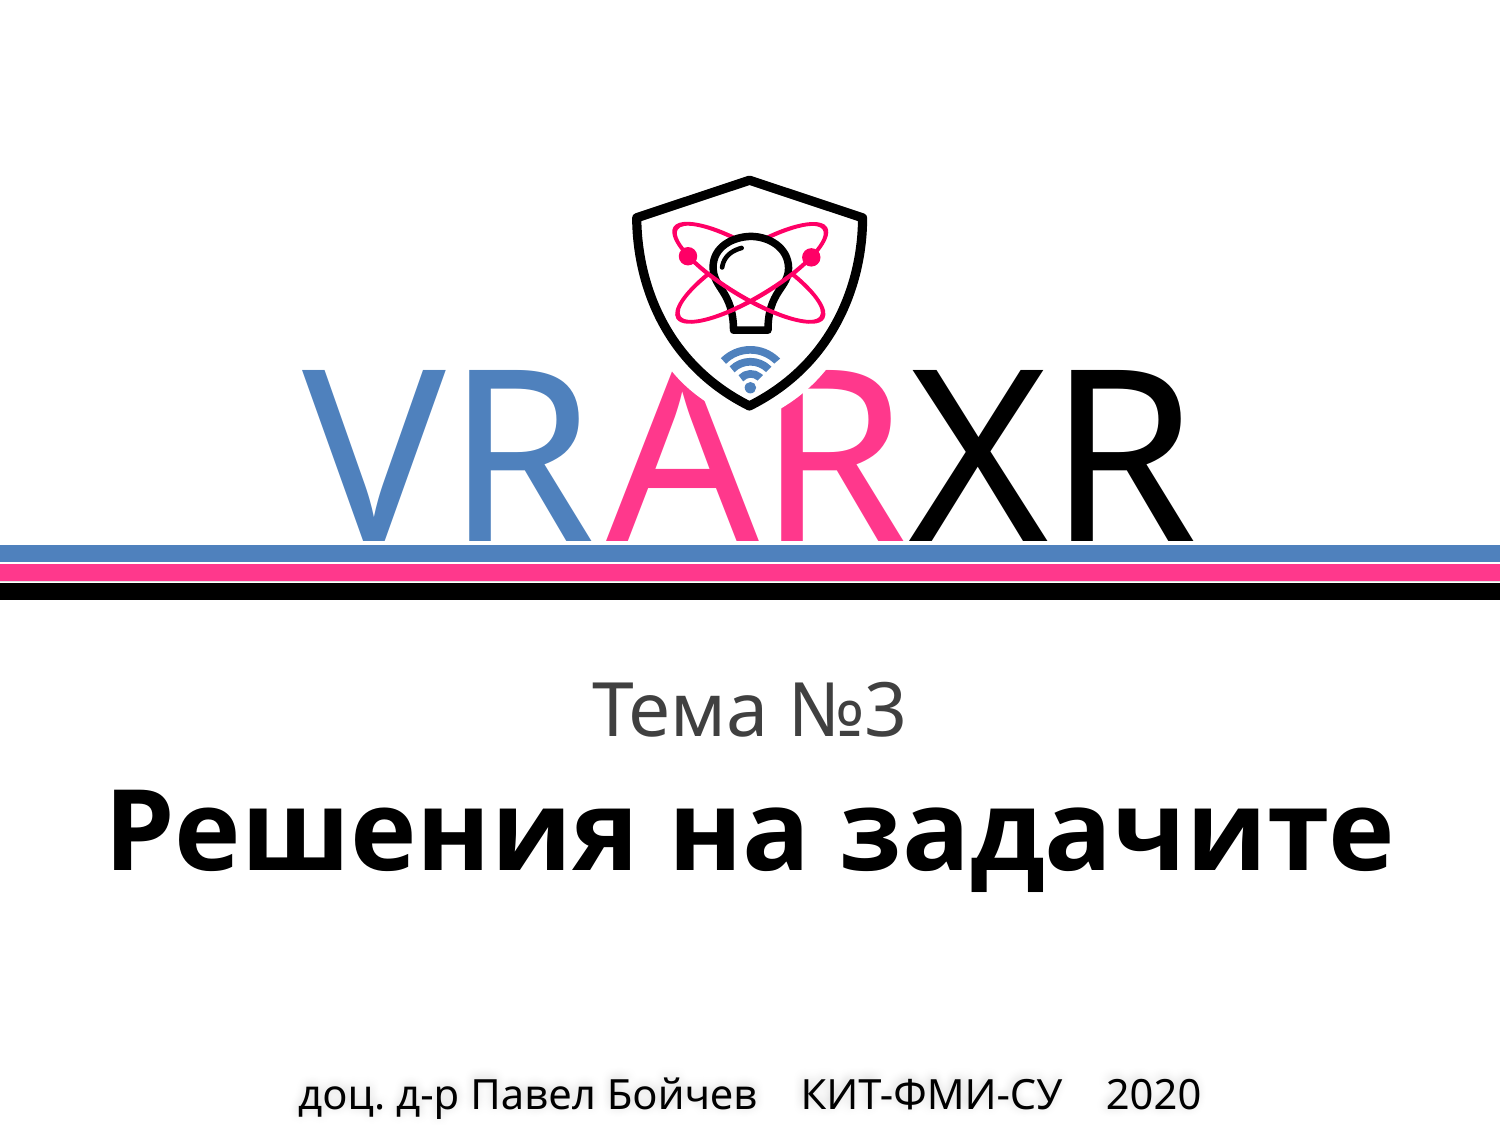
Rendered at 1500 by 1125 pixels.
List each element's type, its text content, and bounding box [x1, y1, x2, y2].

list Тема №3 [0, 650, 1500, 763]
list Решения на задачите [0, 763, 1500, 888]
title доц. д-р Павел Бойчев КИТ-ФМИ-СУ 2020 [0, 1027, 1500, 1125]
